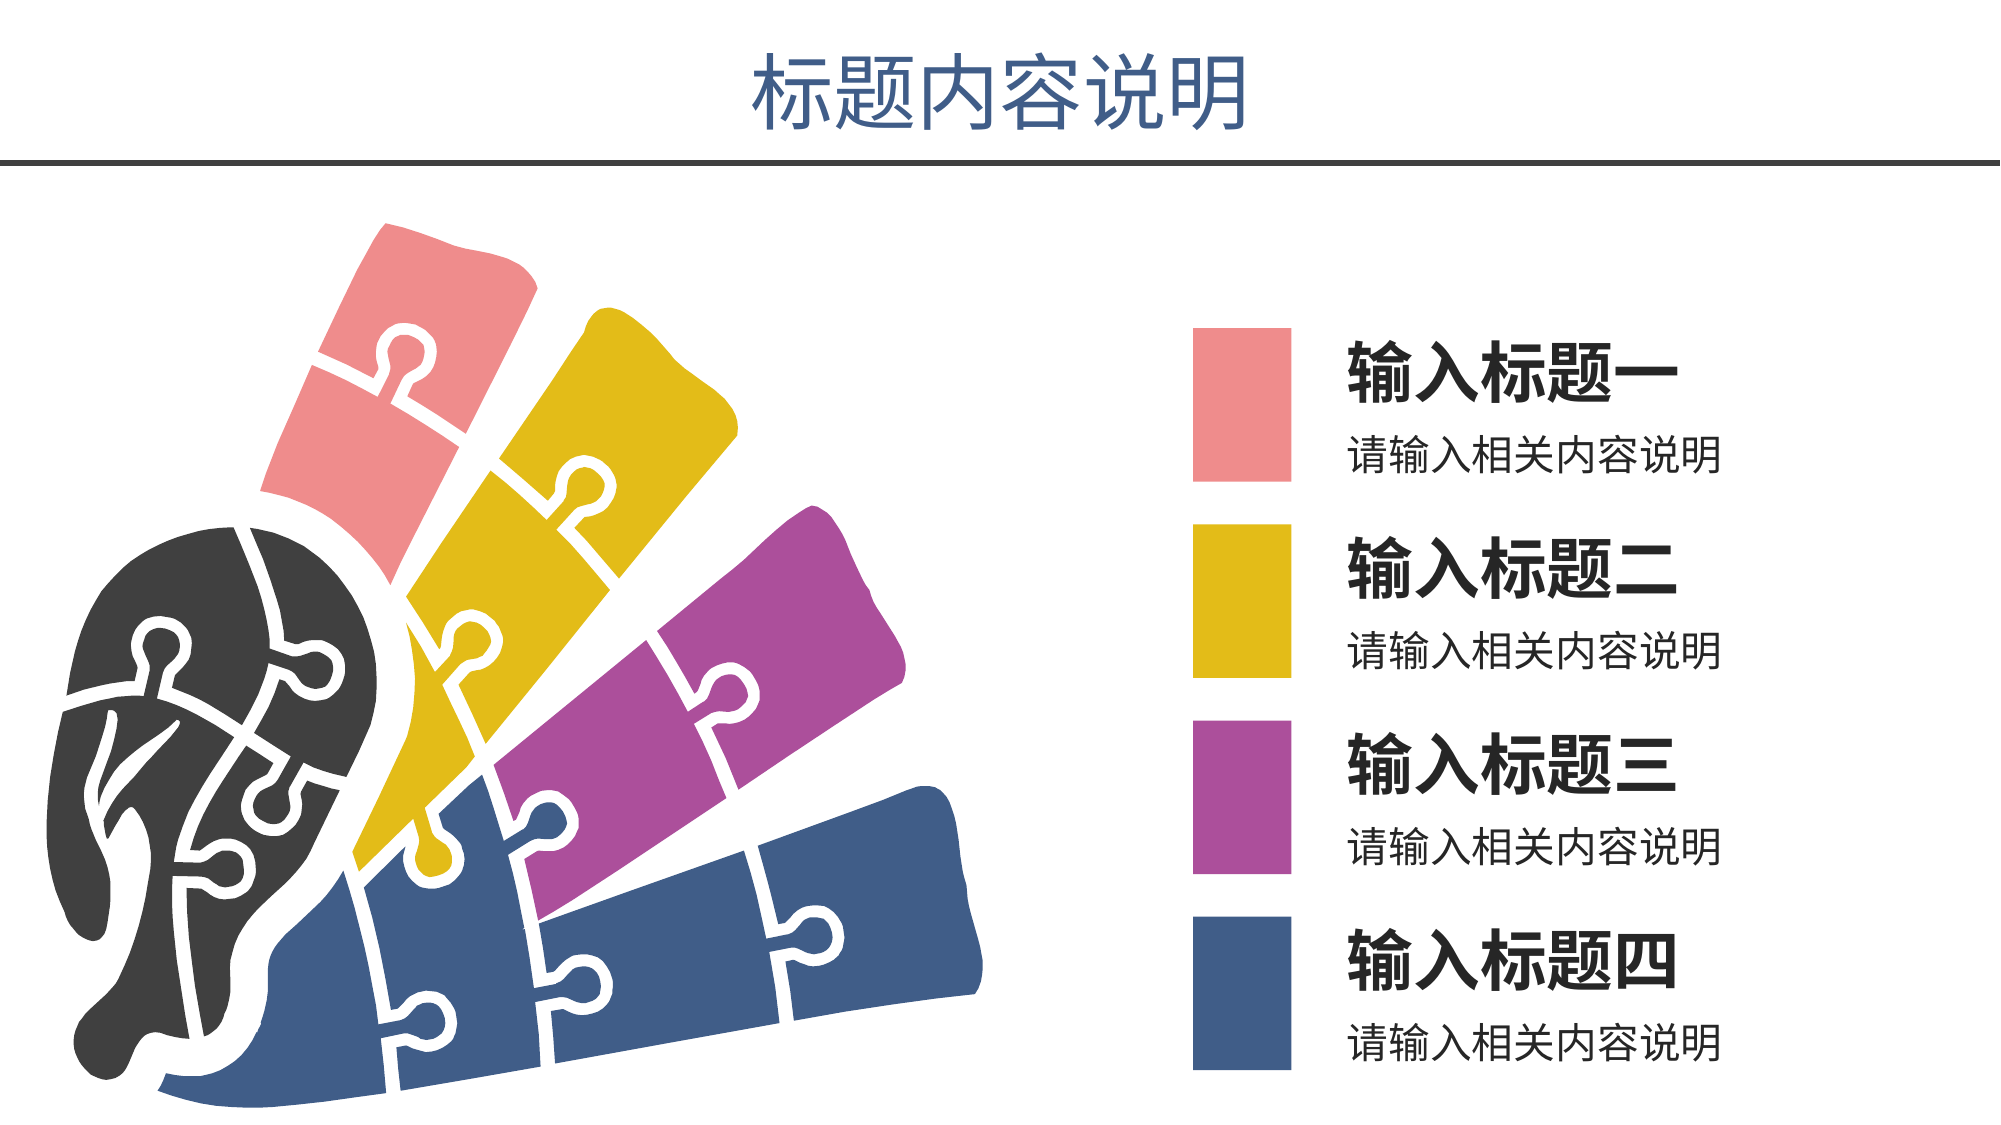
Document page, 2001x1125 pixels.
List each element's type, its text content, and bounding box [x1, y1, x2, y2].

text_box [757, 786, 983, 1021]
text_box [352, 621, 492, 878]
title 标题内容说明 [137, 39, 1863, 155]
text_box [499, 307, 738, 579]
text_box [657, 505, 906, 790]
text_box [363, 774, 601, 1091]
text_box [1193, 322, 1863, 487]
text_box [493, 640, 749, 921]
text_box [186, 745, 340, 1037]
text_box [1193, 519, 1863, 684]
text_box [406, 466, 610, 744]
text_box [157, 870, 446, 1108]
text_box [1193, 911, 1863, 1076]
text_box [66, 527, 334, 726]
text_box [249, 527, 377, 825]
text_box [260, 334, 460, 586]
text_box [538, 850, 833, 1064]
text_box [46, 627, 244, 1080]
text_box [1193, 715, 1863, 880]
text_box [318, 223, 538, 434]
